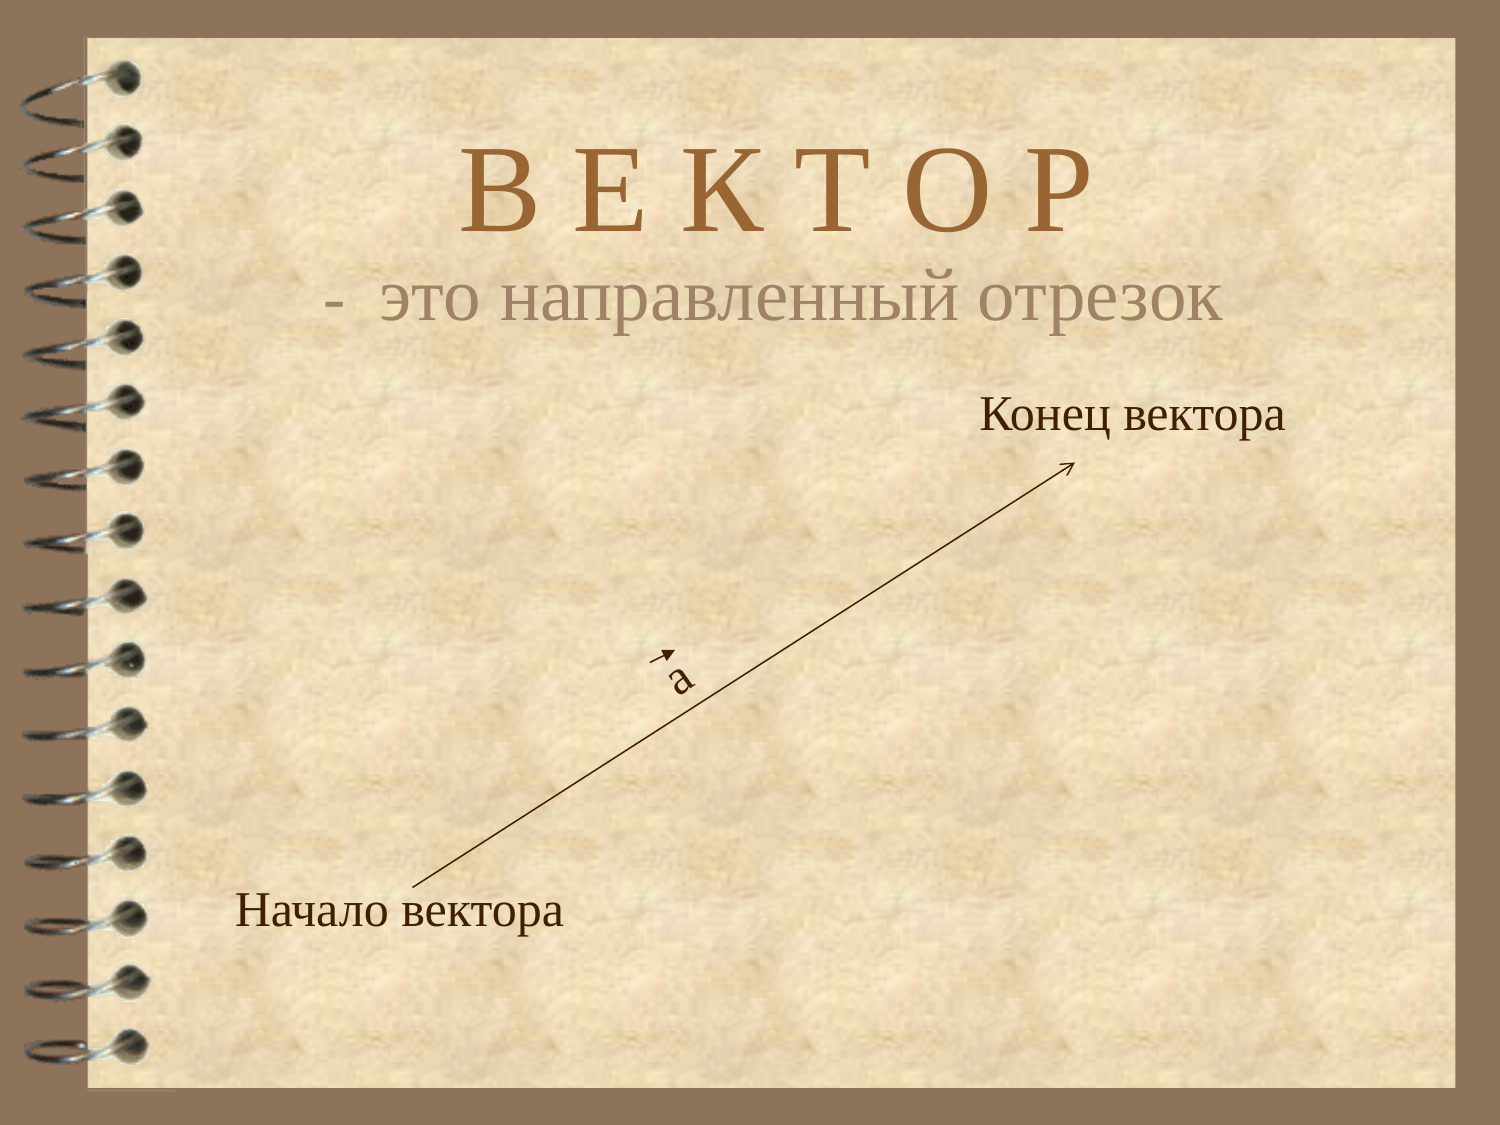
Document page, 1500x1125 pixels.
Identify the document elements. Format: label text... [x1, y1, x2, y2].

title В Е К Т О Р [149, 87, 1426, 237]
text_box Конец вектора [964, 373, 1302, 449]
text_box Начало вектора [220, 869, 592, 945]
text_box [717, 462, 1075, 693]
text_box а [633, 629, 719, 721]
subtitle - это направленный отрезок [124, 237, 1426, 338]
text_box [649, 649, 676, 663]
picture [0, 0, 1456, 1125]
